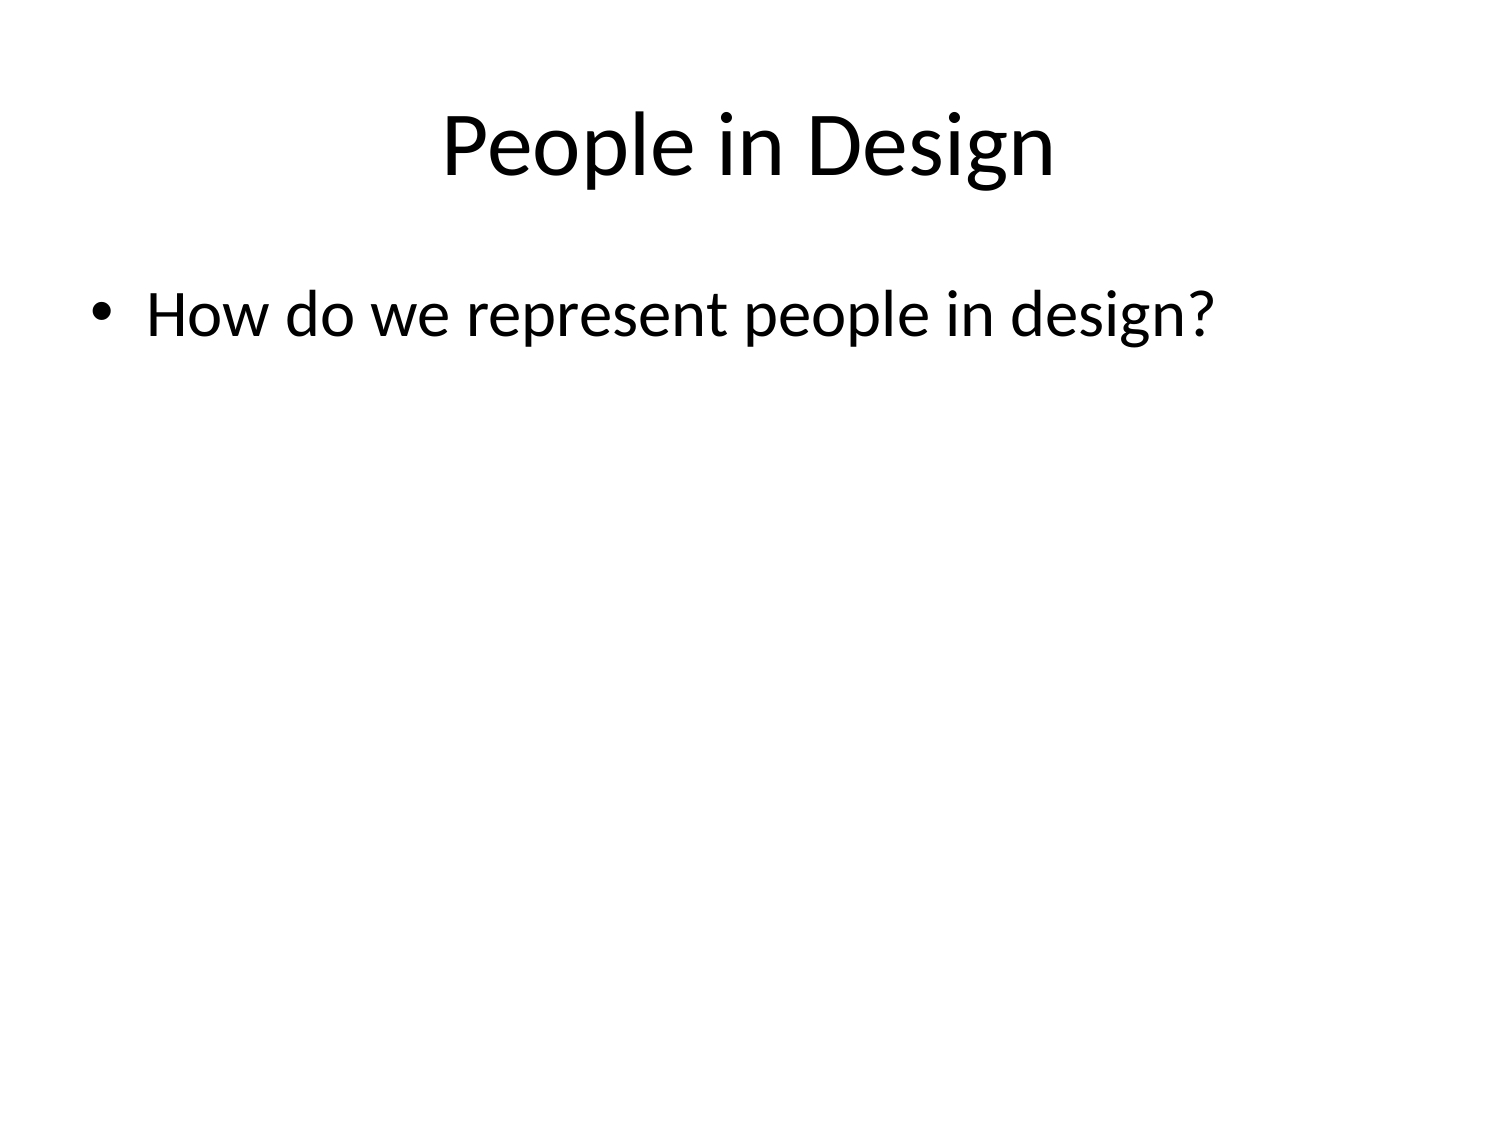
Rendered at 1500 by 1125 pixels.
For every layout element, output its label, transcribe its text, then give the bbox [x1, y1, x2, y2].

list How do we represent people in design? [75, 262, 1425, 1005]
title People in Design [75, 45, 1425, 233]
